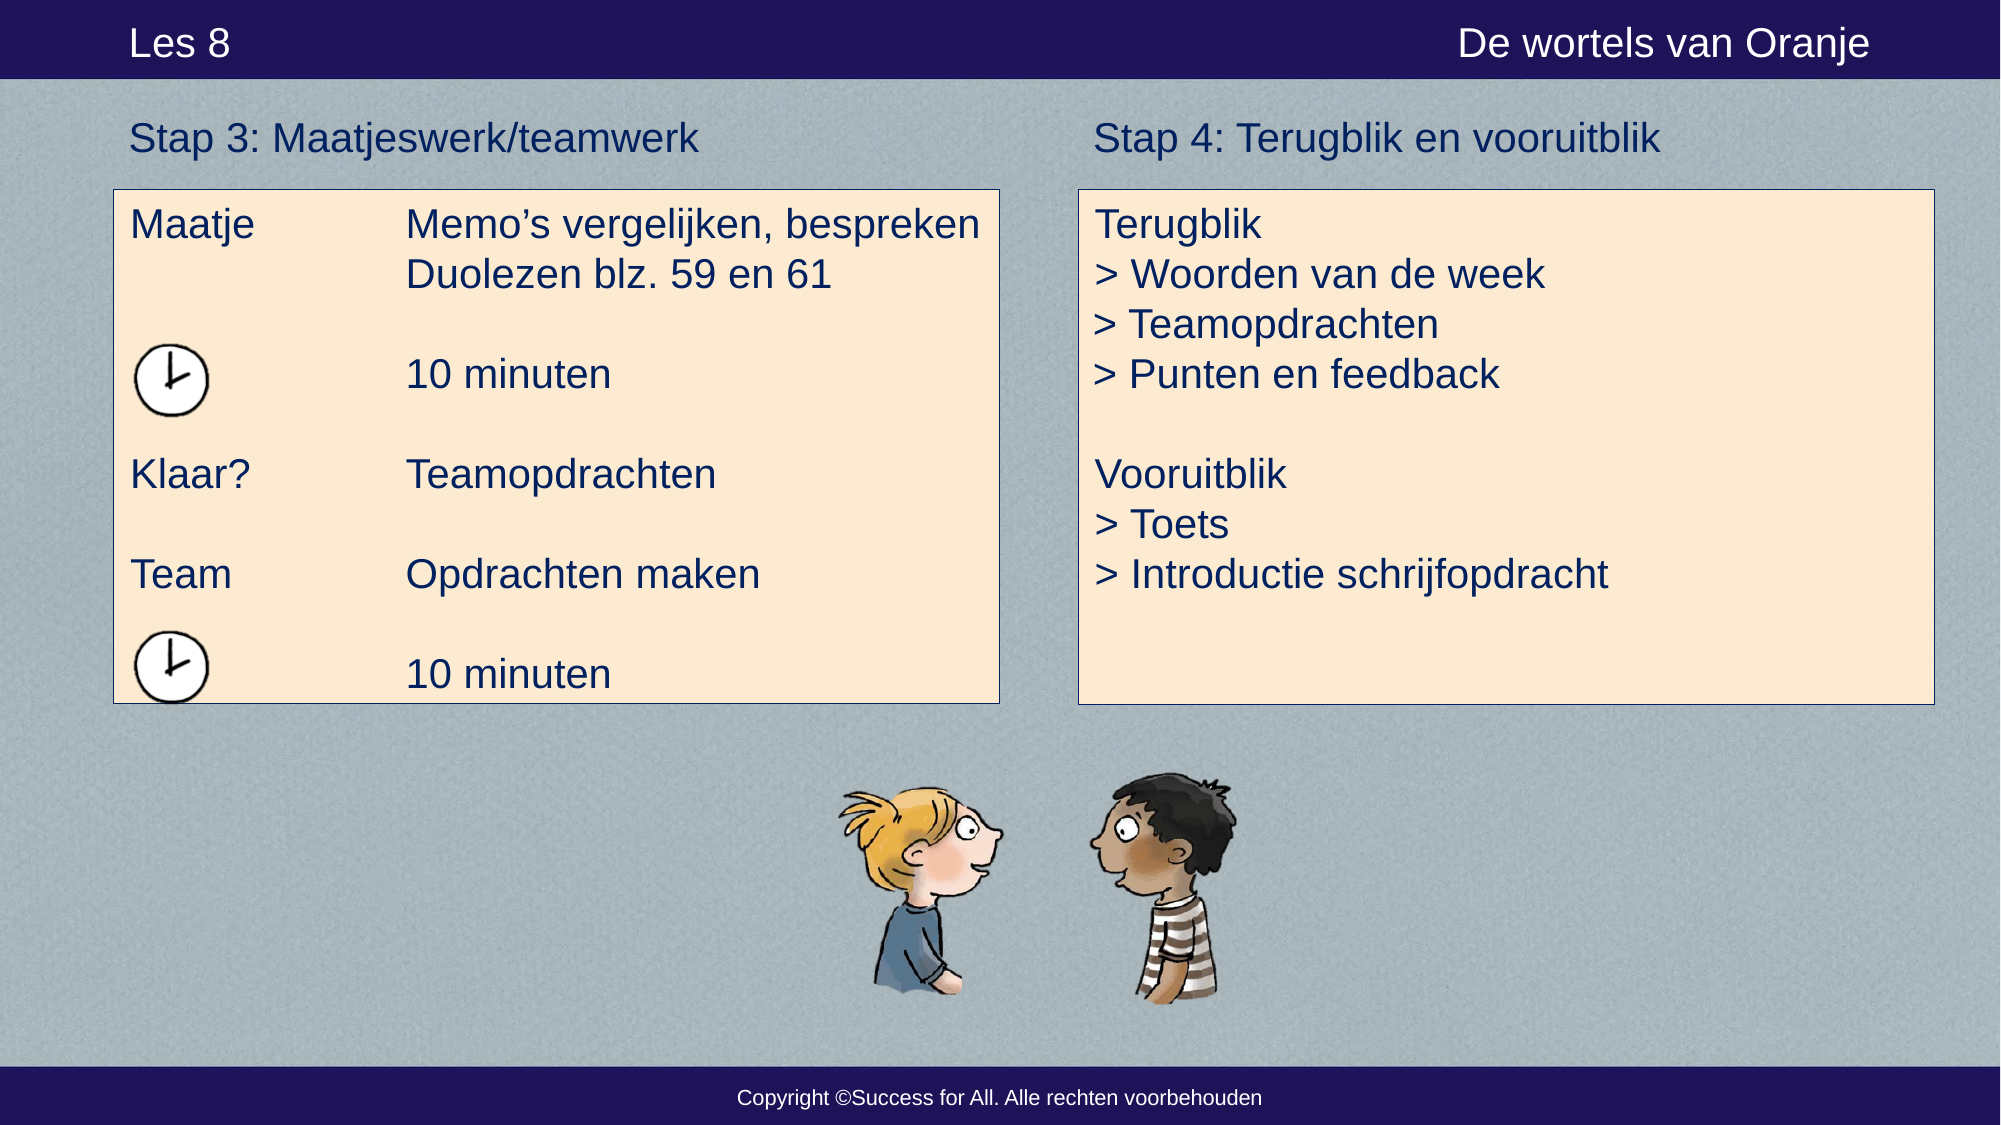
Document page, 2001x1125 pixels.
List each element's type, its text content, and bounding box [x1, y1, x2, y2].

text_box De wortels van Oranje [999, 8, 1886, 73]
text_box Les 8 [114, 8, 354, 73]
text_box Copyright ©Success for All. Alle rechten voorbehouden [0, 1076, 2000, 1125]
text_box Maatje Memo’s vergelijken, bespreken Duolezen blz. 59 en 61 10 minuten Klaar? Teamopdrachten Team Opdrachten maken 10 minuten [113, 189, 1000, 704]
text_box Stap 3: Maatjeswerk/teamwerk [114, 103, 907, 169]
text_box Stap 4: Terugblik en vooruitblik [1078, 103, 1871, 169]
text_box Terugblik > Woorden van de week > Teamopdrachten > Punten en feedback Vooruitblik > Toets > Introductie schrijfopdracht [1078, 189, 1935, 705]
picture [0, 0, 2001, 1125]
